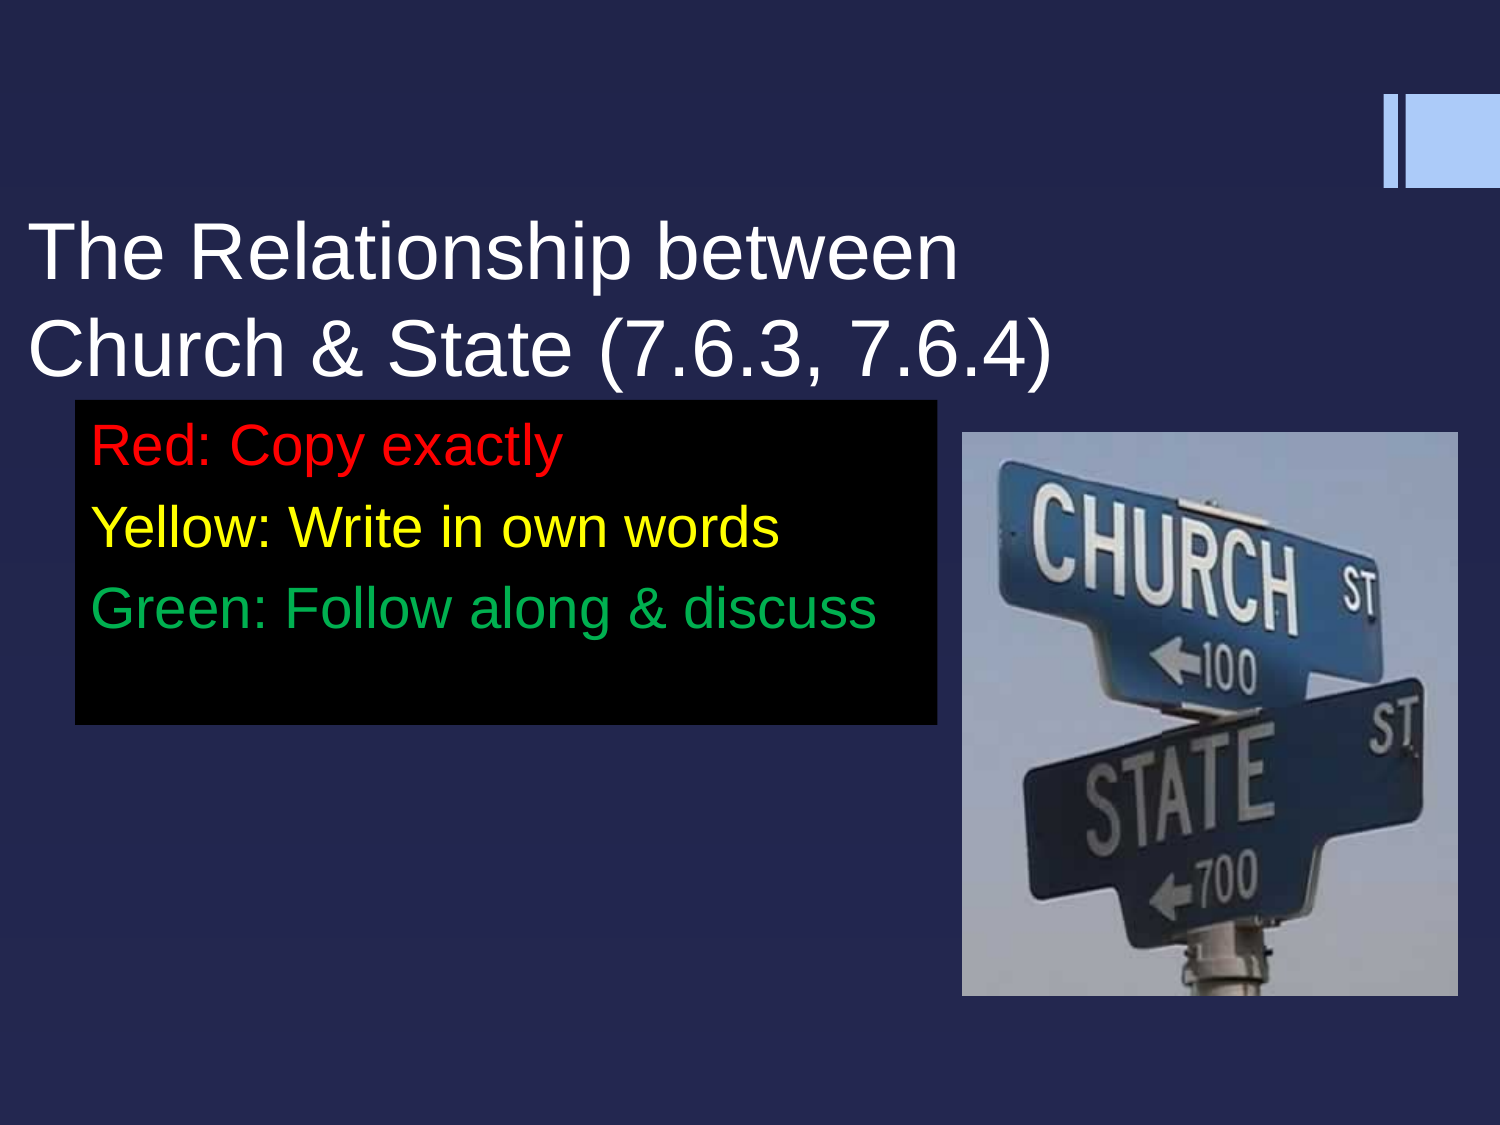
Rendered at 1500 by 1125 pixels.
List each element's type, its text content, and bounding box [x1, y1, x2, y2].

subtitle Red: Copy exactly Yellow: Write in own words Green: Follow along & discuss [75, 399, 938, 725]
title The Relationship between Church & State (7.6.3, 7.6.4) [12, 187, 1125, 401]
picture [961, 432, 1459, 996]
